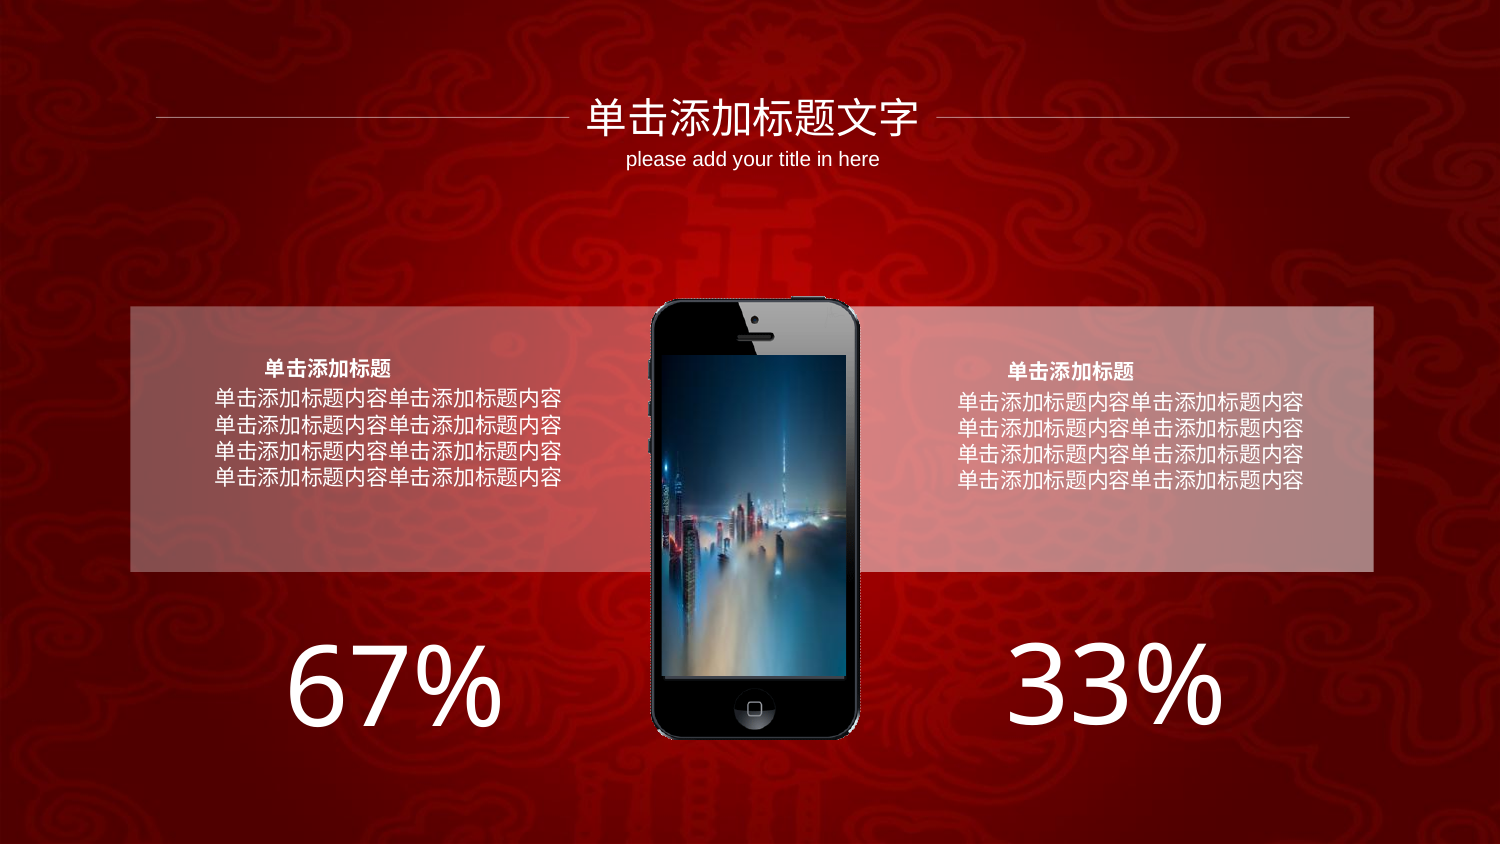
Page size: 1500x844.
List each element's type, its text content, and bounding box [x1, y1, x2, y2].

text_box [130, 306, 641, 572]
text_box 单击添加标题文字 [570, 84, 935, 150]
picture [0, 0, 1500, 844]
text_box 67% [269, 606, 521, 757]
text_box 33% [990, 604, 1242, 755]
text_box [867, 306, 1374, 572]
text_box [641, 292, 867, 740]
text_box please add your title in here [610, 138, 895, 179]
